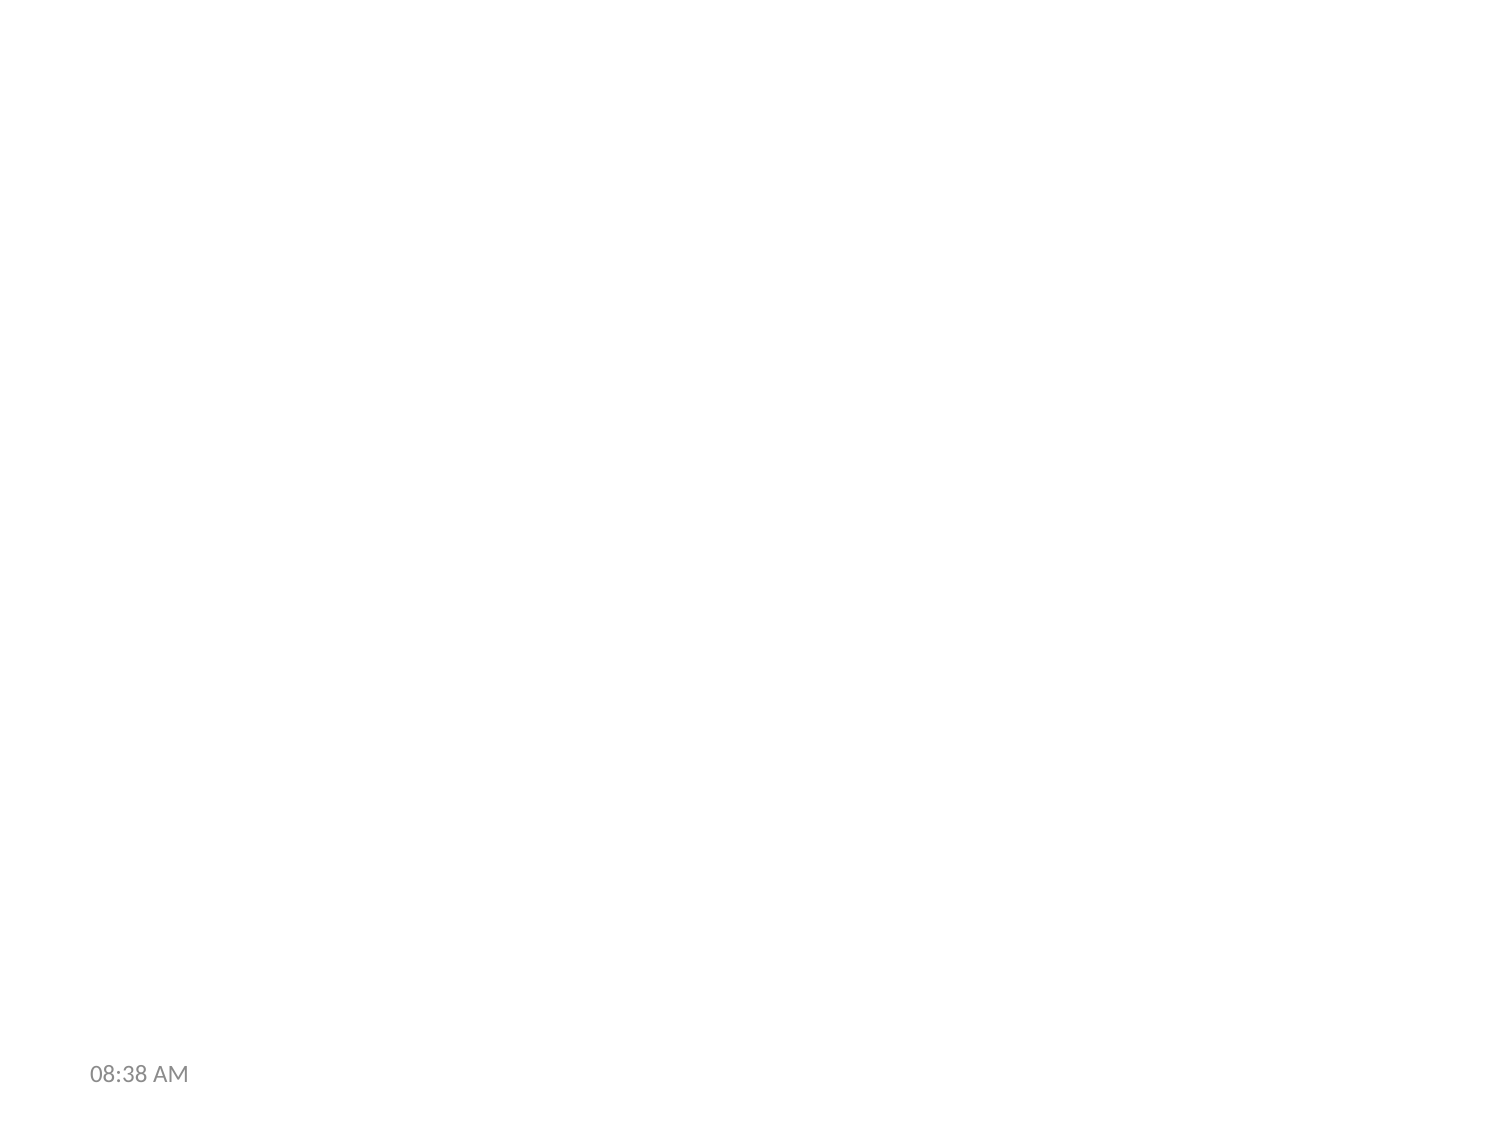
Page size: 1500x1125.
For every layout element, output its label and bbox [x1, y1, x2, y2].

slide_number [75, 1042, 425, 1103]
